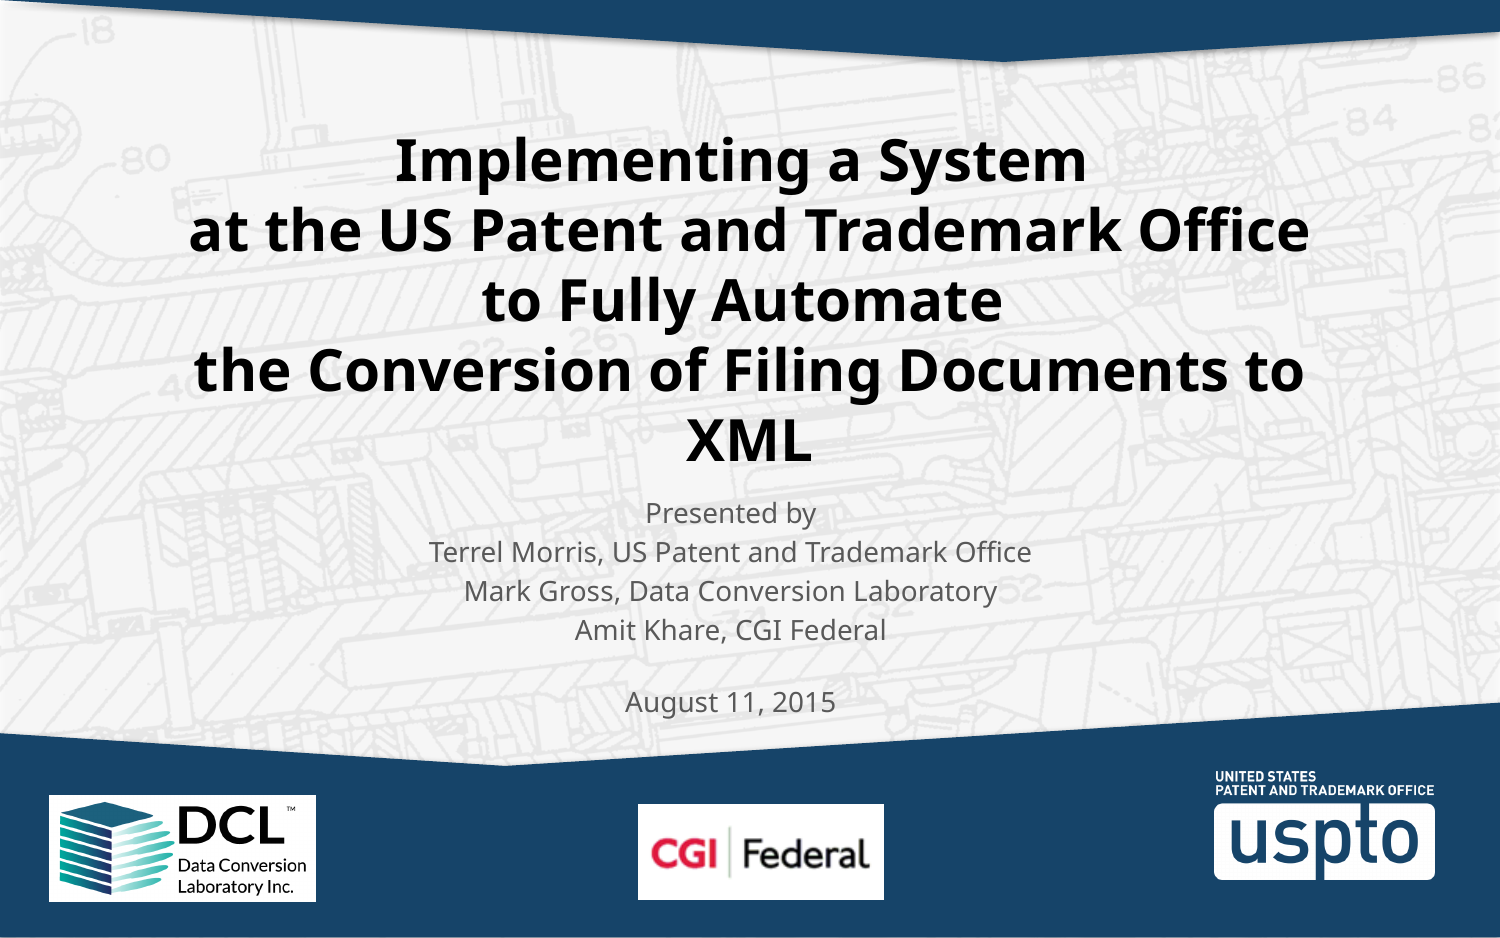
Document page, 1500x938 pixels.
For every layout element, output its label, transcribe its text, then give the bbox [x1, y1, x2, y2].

picture [48, 794, 317, 903]
title Implementing a System at the US Patent and Trademark Office to Fully Automate the Conversion of Filing Documents to XML [112, 169, 1388, 427]
picture [1214, 771, 1435, 880]
subtitle Presented by Terrel Morris, US Patent and Trademark Office Mark Gross, Data Conversion Laboratory Amit Khare, CGI Federal August 11, 2015 [119, 487, 1342, 728]
picture [638, 804, 884, 901]
